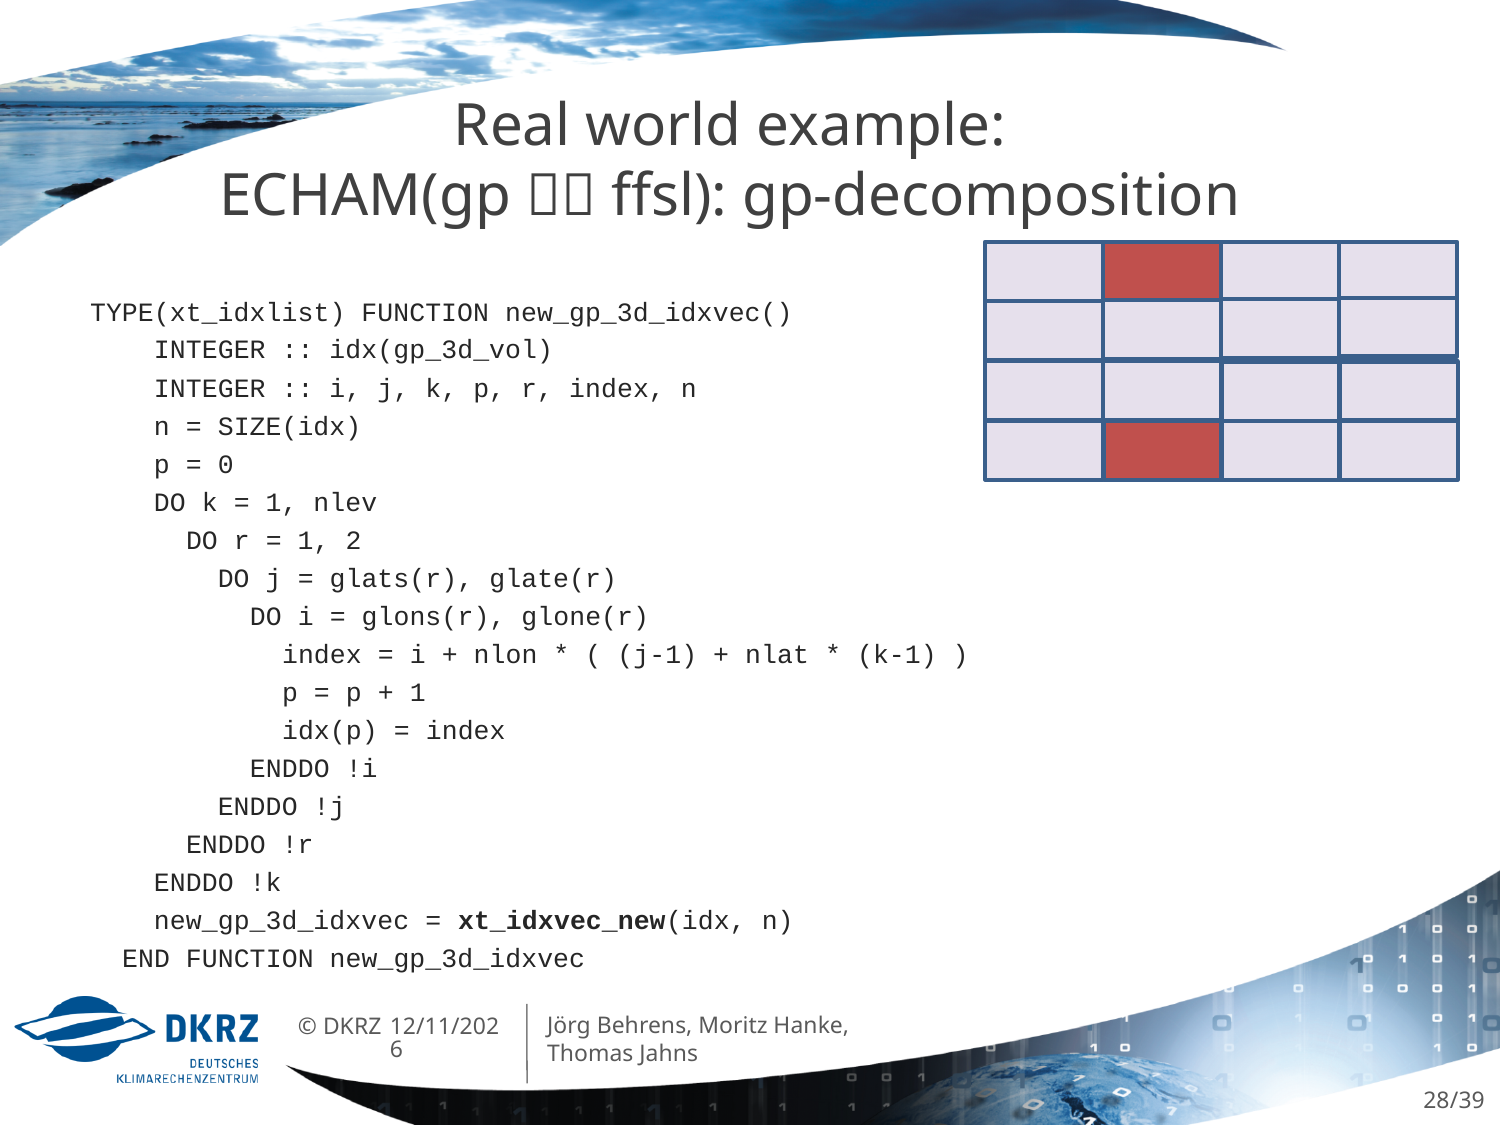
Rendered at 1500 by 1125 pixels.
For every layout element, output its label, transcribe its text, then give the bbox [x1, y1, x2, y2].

list TYPE(xt_idxlist) FUNCTION new_gp_3d_idxvec() INTEGER :: idx(gp_3d_vol) INTEGER :: i, j, k, p, r, index, n n = SIZE(idx) p = 0 DO k = 1, nlev DO r = 1, 2 DO j = glats(r), glate(r) DO i = glons(r), glone(r) index = i + nlon * ( (j-1) + nlat * (k-1) ) p = p + 1 idx(p) = index ENDDO !i ENDDO !j ENDDO !r ENDDO !k new_gp_3d_idxvec = xt_idxvec_new(idx, n) END FUNCTION new_gp_3d_idxvec [74, 210, 1426, 985]
text_box [1105, 361, 1220, 419]
text_box [1219, 297, 1337, 360]
text_box [1337, 359, 1460, 419]
text_box [1101, 298, 1220, 361]
text_box [1337, 240, 1459, 296]
text_box [1337, 296, 1459, 359]
text_box [983, 359, 1105, 419]
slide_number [375, 1004, 528, 1052]
picture [14, 996, 258, 1083]
text_box [983, 240, 1101, 299]
slide_number 28 [1333, 1078, 1465, 1125]
text_box [1101, 240, 1219, 298]
picture [285, 867, 1500, 1125]
picture [0, 0, 1288, 246]
text_box [1220, 360, 1337, 419]
text_box [1337, 419, 1460, 482]
text_box [983, 299, 1101, 359]
footer Jörg Behrens, Moritz Hanke, Thomas Jahns [532, 1003, 884, 1082]
text_box [1219, 419, 1337, 482]
text_box [1219, 240, 1337, 297]
text_box [1102, 419, 1219, 482]
text_box [983, 419, 1102, 482]
title Real world example: ECHAM(gp  ffsl): gp-decomposition [88, 70, 1372, 244]
